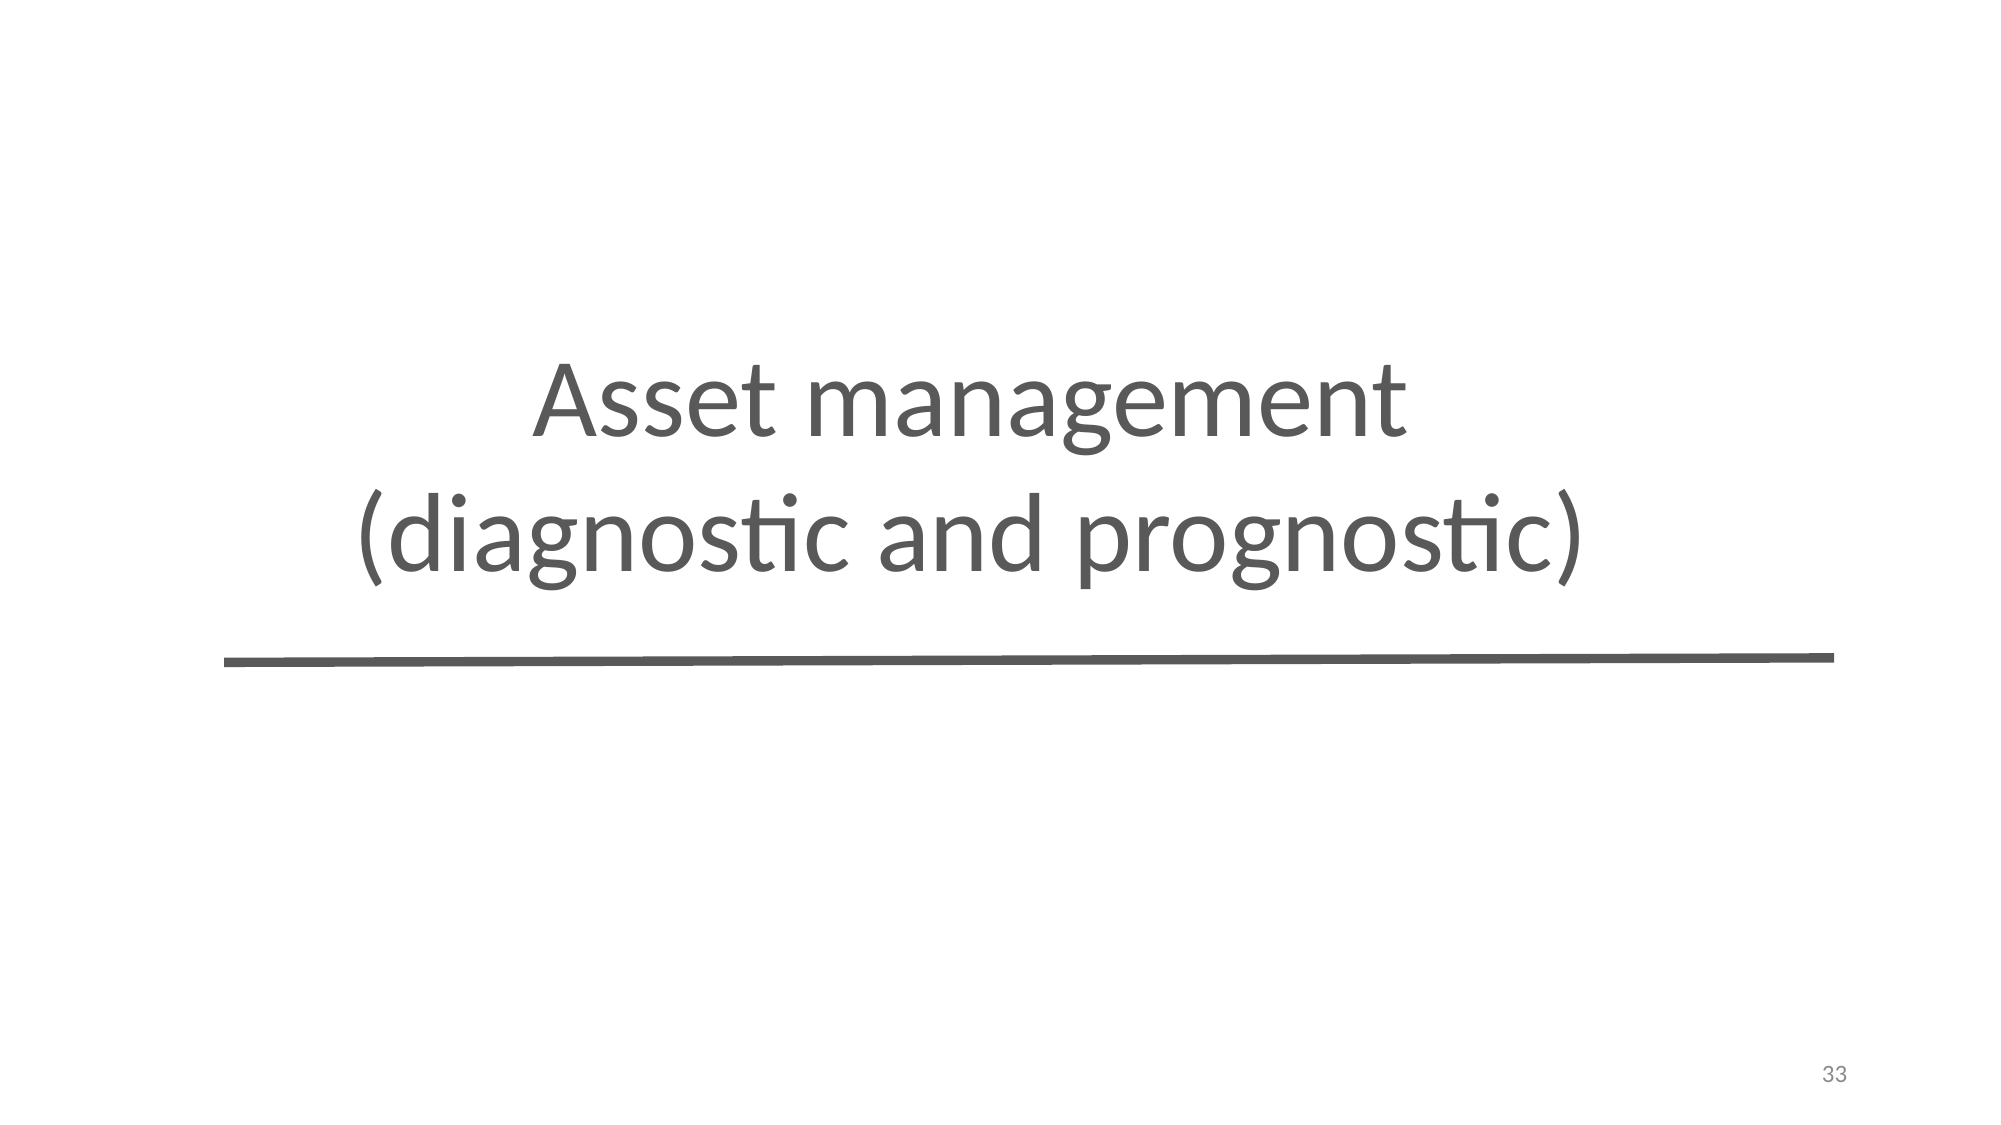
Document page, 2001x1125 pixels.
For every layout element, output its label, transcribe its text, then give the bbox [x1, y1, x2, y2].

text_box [224, 657, 1835, 663]
text_box Asset management (diagnostic and prognostic) [31, 316, 1937, 602]
slide_number 33 [1412, 1042, 1863, 1103]
